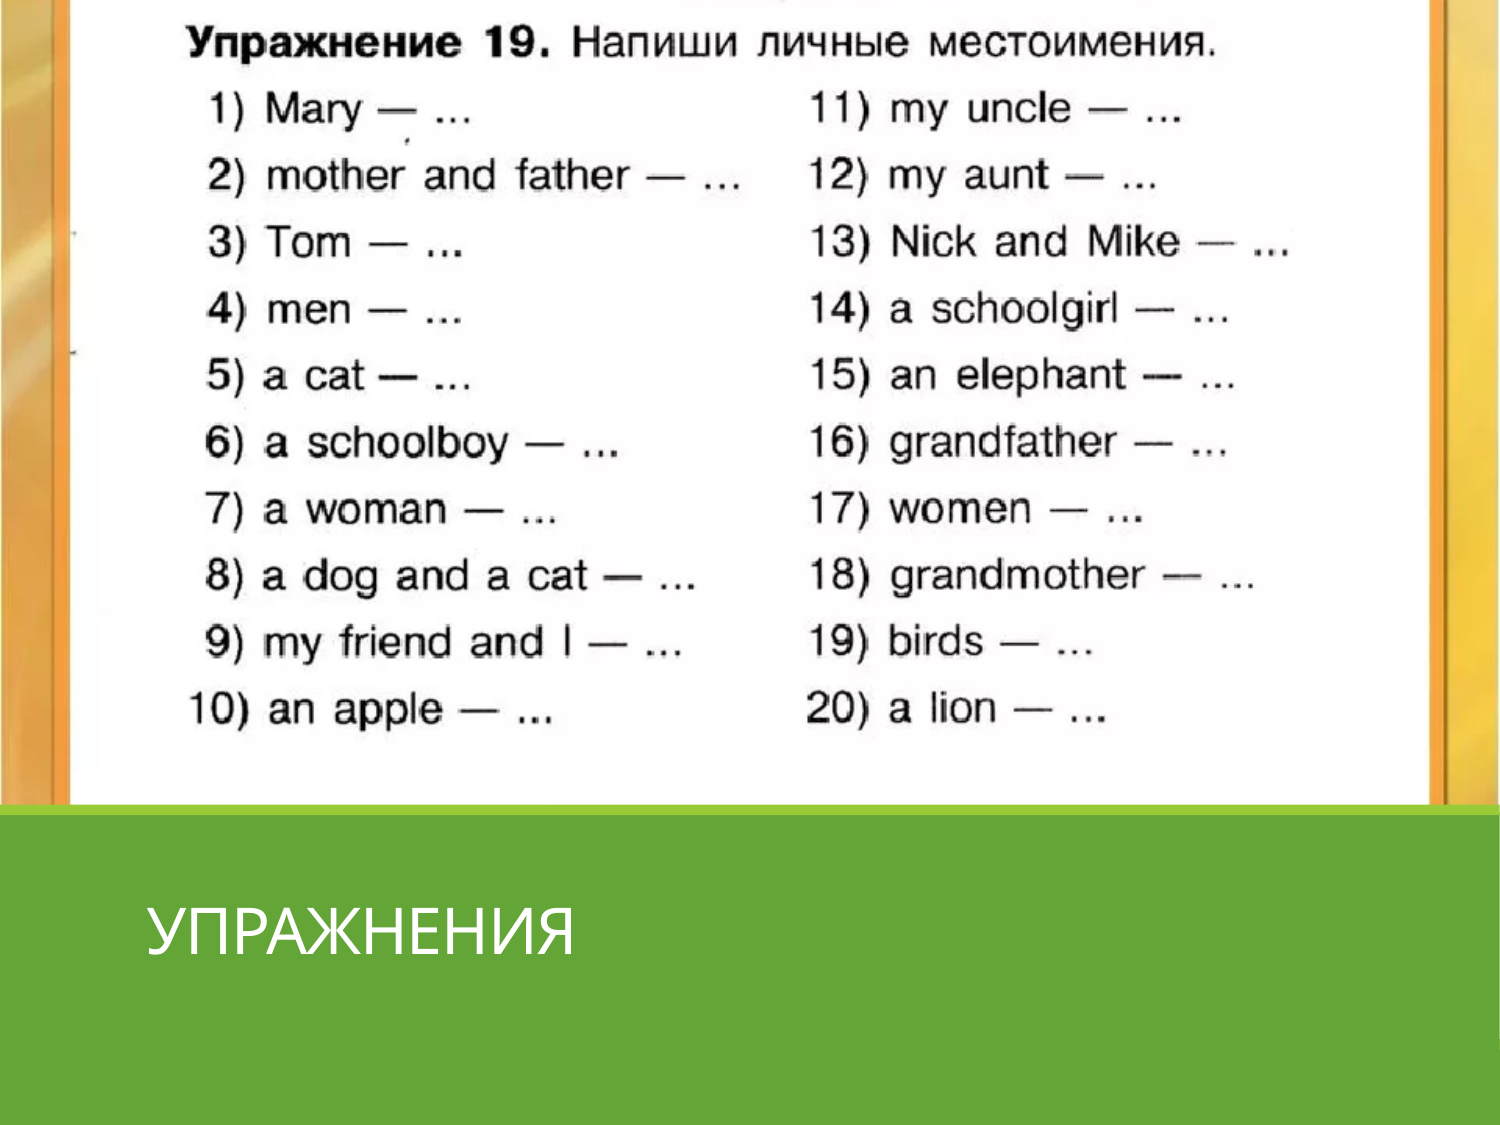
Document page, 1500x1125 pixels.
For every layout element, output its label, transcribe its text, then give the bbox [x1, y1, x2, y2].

title УПРАЖНЕНИЯ [131, 840, 1369, 975]
text_box [0, 812, 1500, 816]
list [0, 0, 1500, 807]
text_box [0, 816, 1500, 1125]
